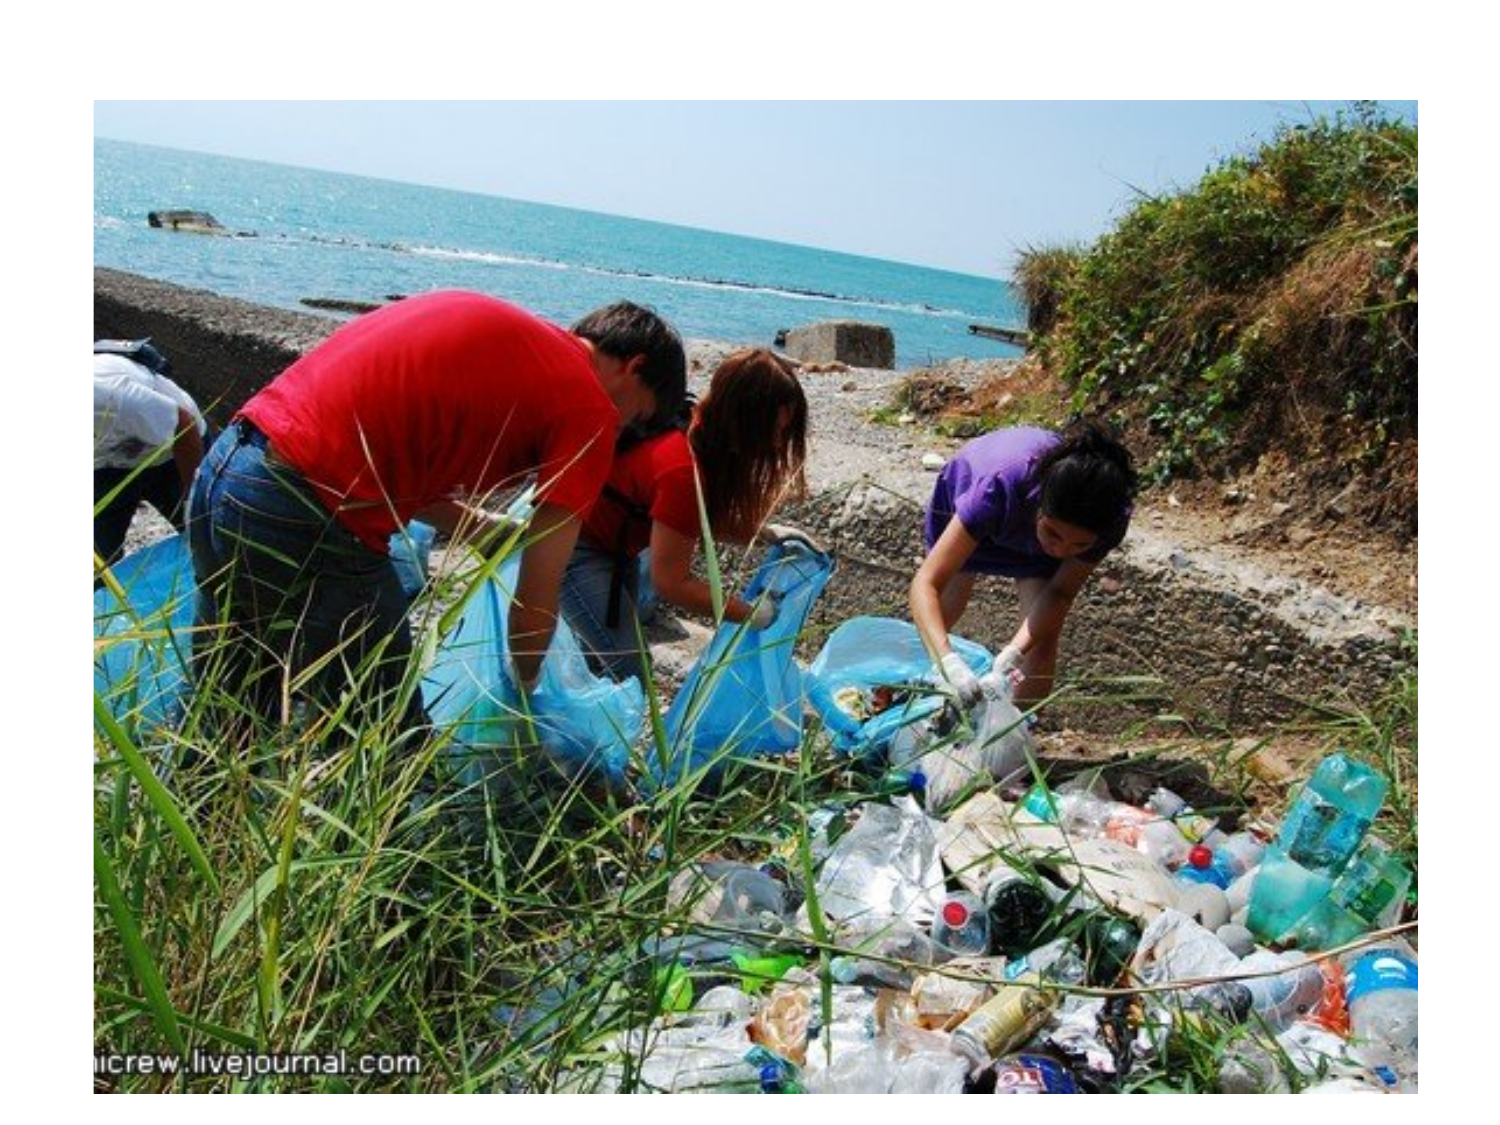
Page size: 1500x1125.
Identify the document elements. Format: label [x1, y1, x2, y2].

picture [93, 100, 1419, 1094]
